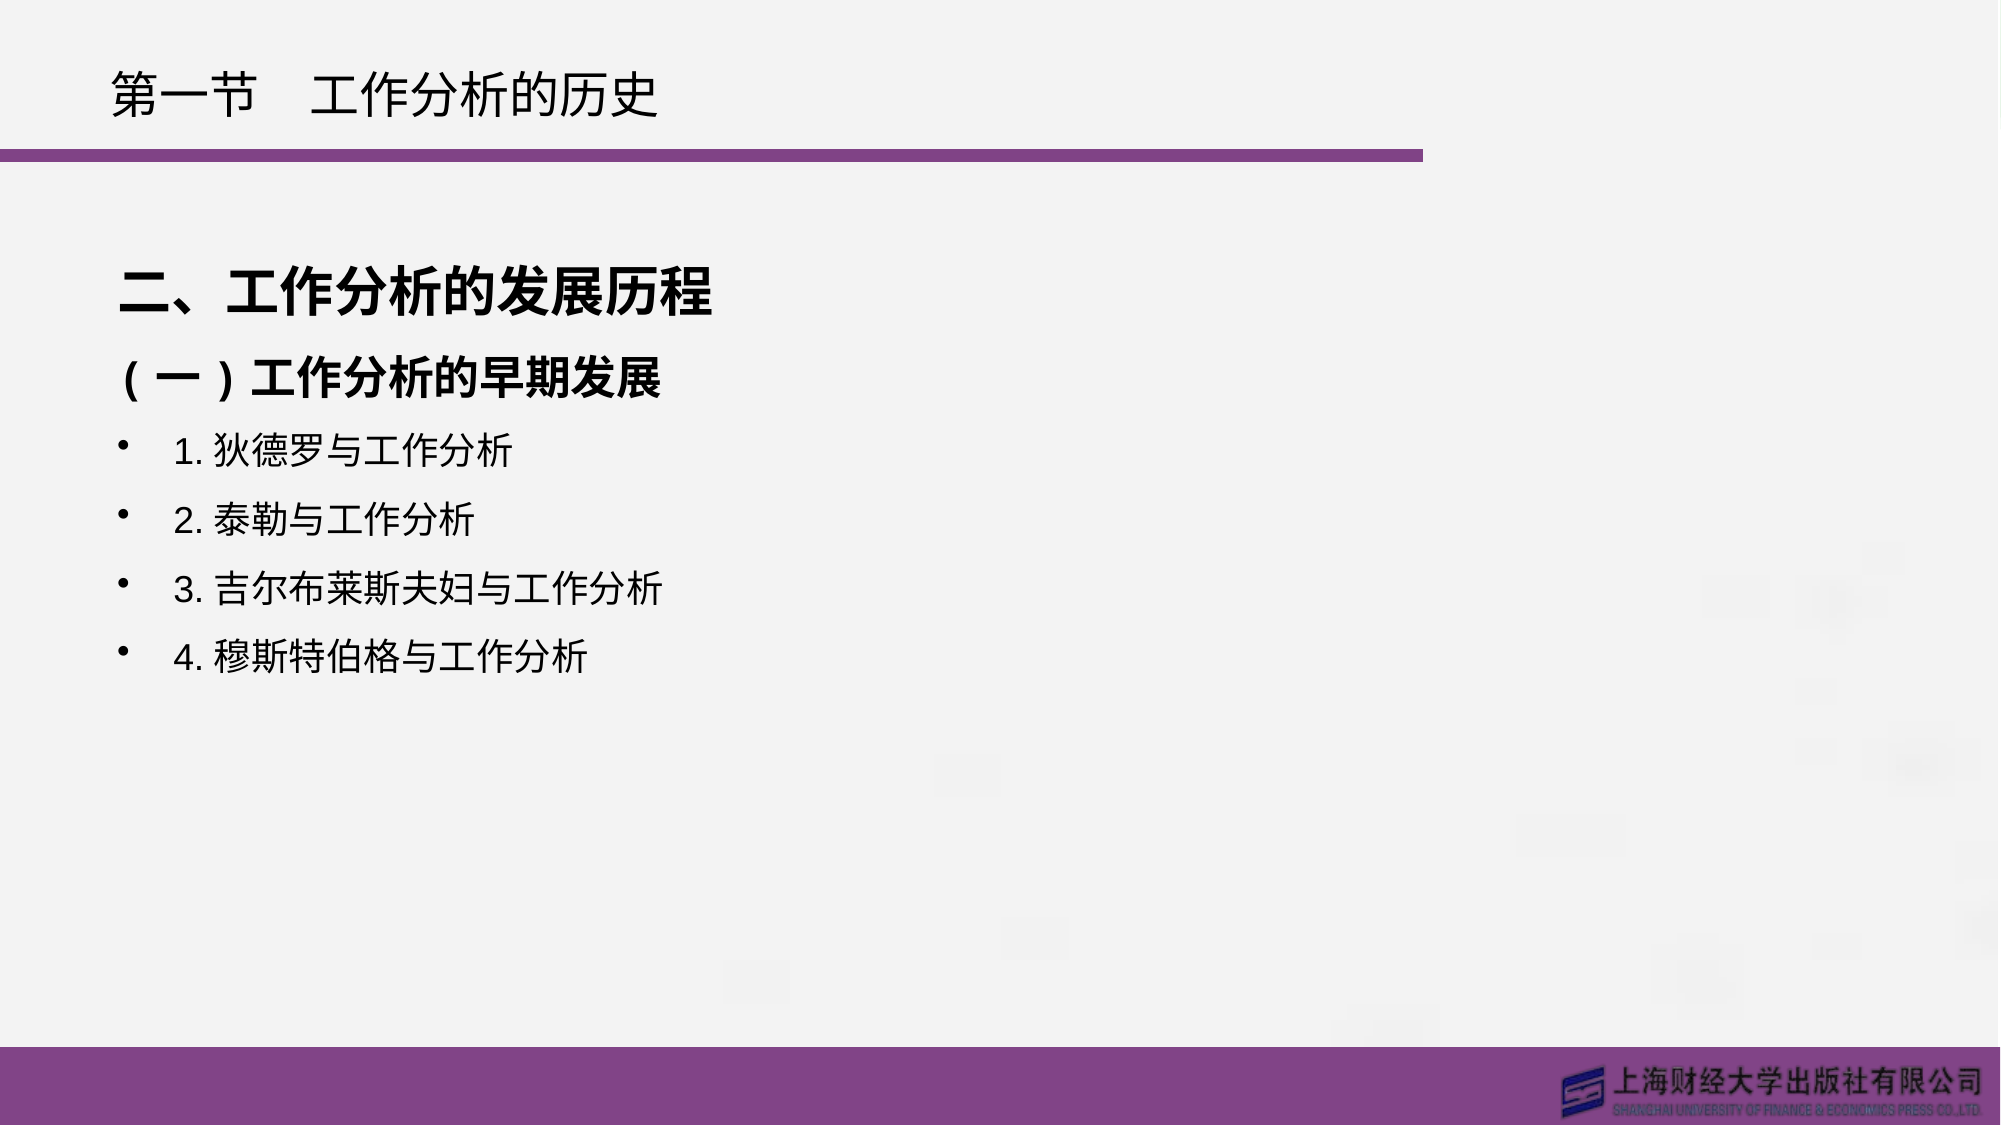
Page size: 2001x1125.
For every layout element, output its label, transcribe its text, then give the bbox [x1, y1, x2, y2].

picture [0, 0, 2001, 1125]
title 第一节 工作分析的历史 [94, 42, 1451, 146]
list 二、工作分析的发展历程 (一)工作分析的早期发展 1.狄德罗与工作分析 2.泰勒与工作分析 3.吉尔布莱斯夫妇与工作分析 4.穆斯特伯格与工作分析 [102, 233, 1898, 1032]
